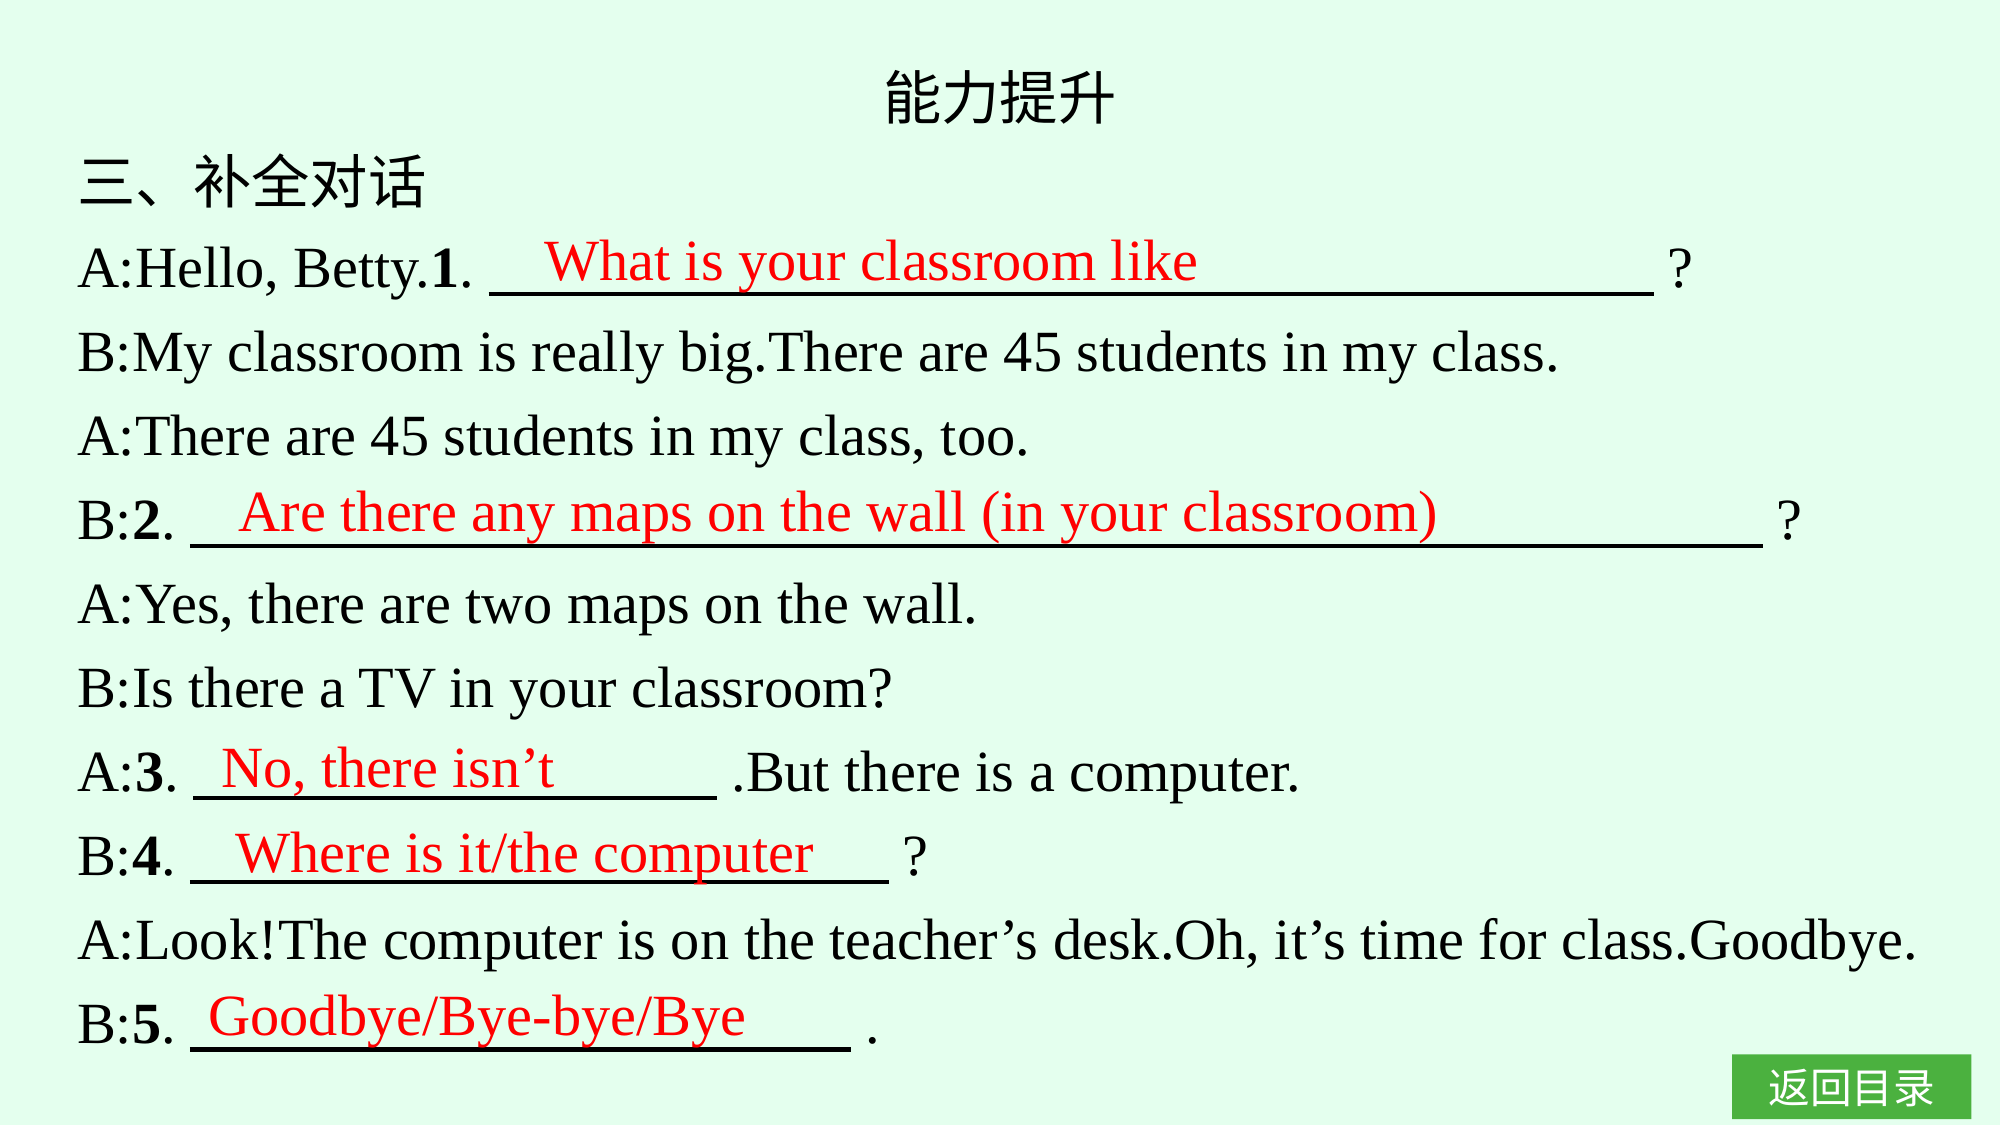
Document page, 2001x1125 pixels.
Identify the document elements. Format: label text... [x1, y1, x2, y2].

text_box Where is it/the computer [220, 792, 829, 892]
text_box Goodbye/Bye-bye/Bye [193, 955, 762, 1055]
text_box What is your classroom like [529, 200, 1214, 300]
text_box 能力提升 三、补全对话 A:Hello, Betty.1. ? B:My classroom is really big.There are 45 students in my class. A:There are 45 students in my class, too. B:2. ? A:Yes, there are two maps on the wall. B:Is there a TV in your classroom? A:3. .But there is a computer. B:4. ? A:Look!The computer is on the teacher’s desk.Oh, it’s time for class.Goodbye. B:5. . [62, 39, 1938, 1063]
text_box No, there isn’t [206, 707, 571, 807]
text_box Are there any maps on the wall (in your classroom) [224, 451, 1454, 551]
